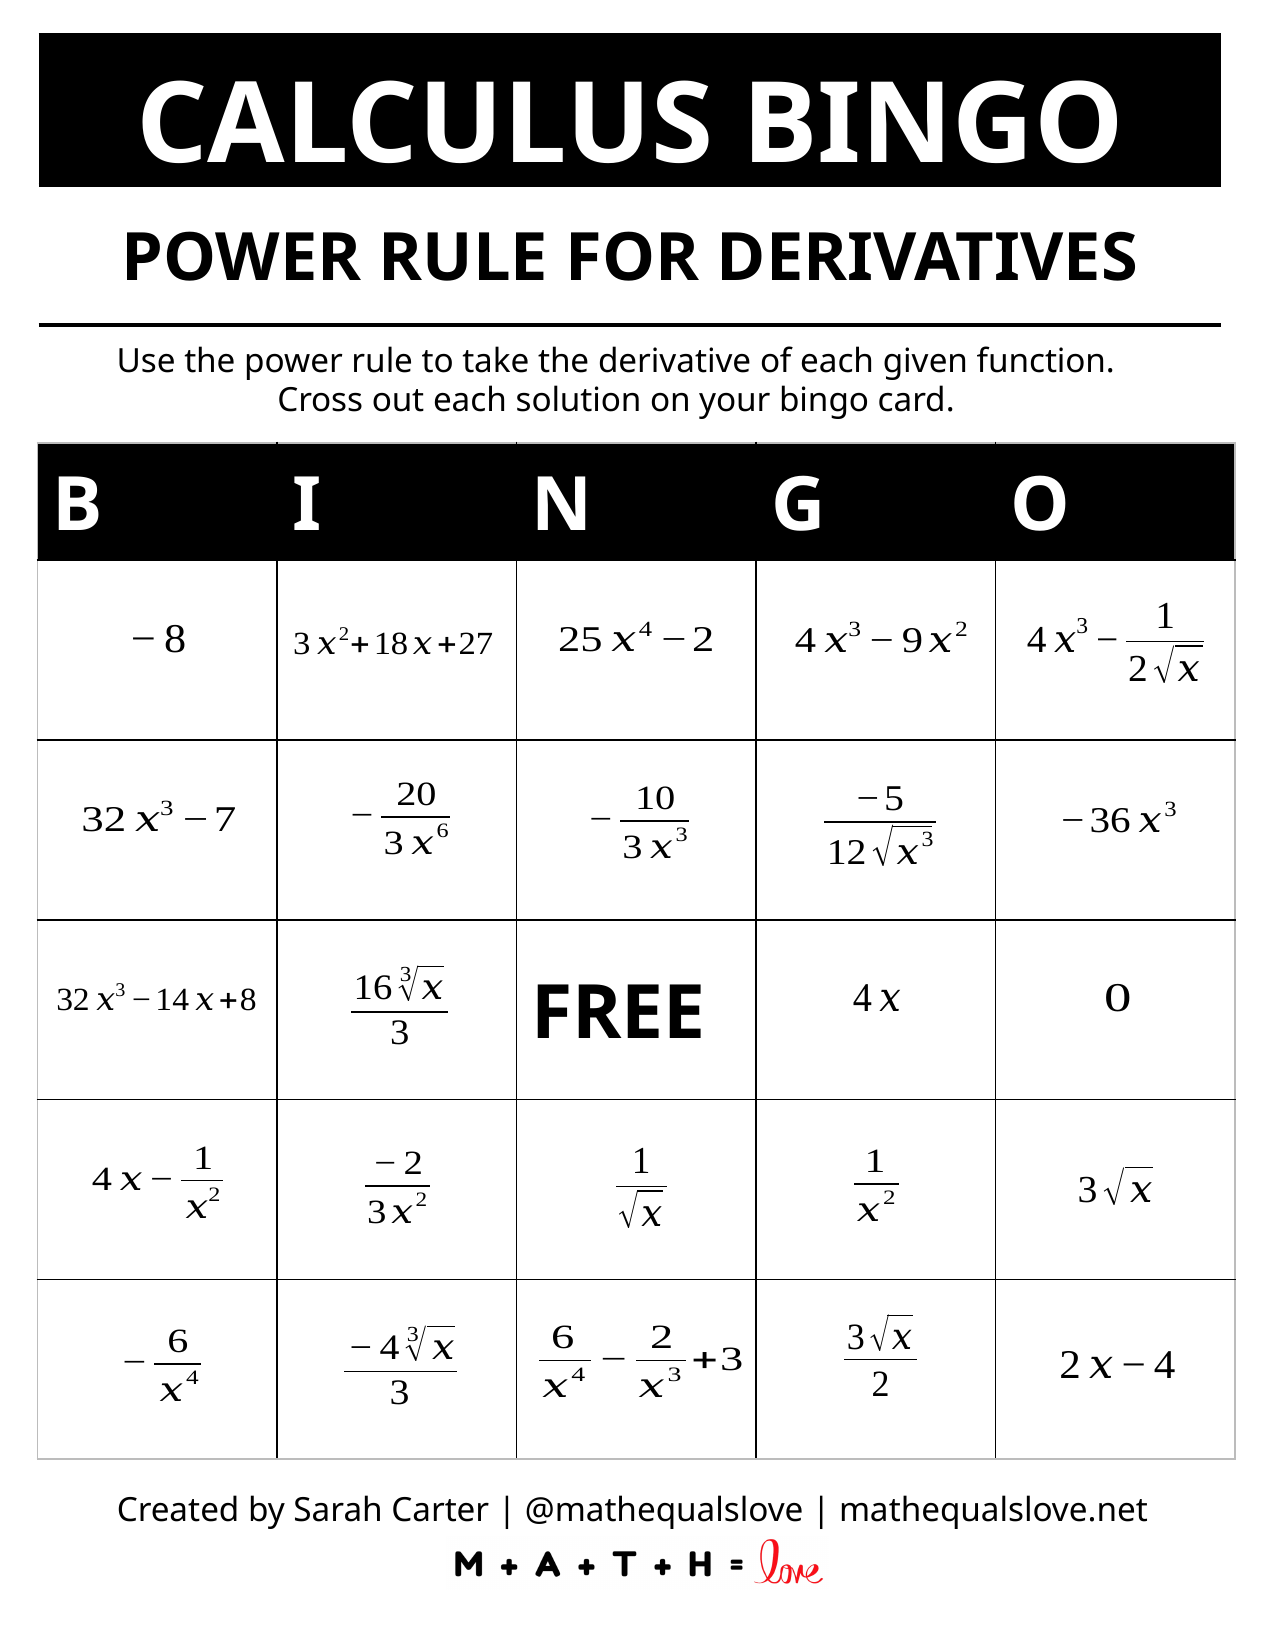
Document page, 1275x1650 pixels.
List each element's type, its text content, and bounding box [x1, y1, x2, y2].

table_cell [517, 741, 755, 919]
table_cell [996, 1100, 1234, 1279]
table_cell [757, 1100, 995, 1279]
table_cell [996, 1280, 1234, 1458]
table_cell [278, 561, 516, 739]
table_header B [38, 444, 276, 559]
table_cell [996, 921, 1234, 1099]
table_cell [38, 741, 276, 919]
table_header O [996, 444, 1234, 559]
table_cell [278, 1100, 516, 1279]
table_header G [757, 444, 995, 559]
table_cell [996, 741, 1234, 919]
table_cell [278, 741, 516, 919]
table_cell [757, 561, 995, 739]
text_box Created by Sarah Carter | @mathequalslove | mathequalslove.net [53, 1481, 1222, 1536]
table_header CALCULUS BINGO [39, 36, 1221, 183]
table_cell POWER RULE FOR DERIVATIVES [39, 187, 1221, 323]
table_cell [517, 1280, 755, 1458]
table_cell [38, 921, 276, 1099]
picture [446, 1536, 829, 1590]
table_cell [757, 1280, 995, 1458]
text_box Use the power rule to take the derivative of each given function. Cross out each solution on your bingo card. [28, 331, 1214, 426]
table_cell [517, 561, 755, 739]
table_cell [38, 1280, 276, 1458]
table_cell [757, 921, 995, 1099]
table_cell [278, 921, 516, 1099]
table_cell [757, 741, 995, 919]
table_cell [278, 1280, 516, 1458]
table_cell [517, 1100, 755, 1279]
table_header N [517, 444, 755, 559]
table_cell [38, 1100, 276, 1279]
table_cell [38, 561, 276, 739]
table_cell FREE [517, 921, 755, 1099]
table_header I [278, 444, 516, 559]
table_cell [996, 561, 1234, 739]
